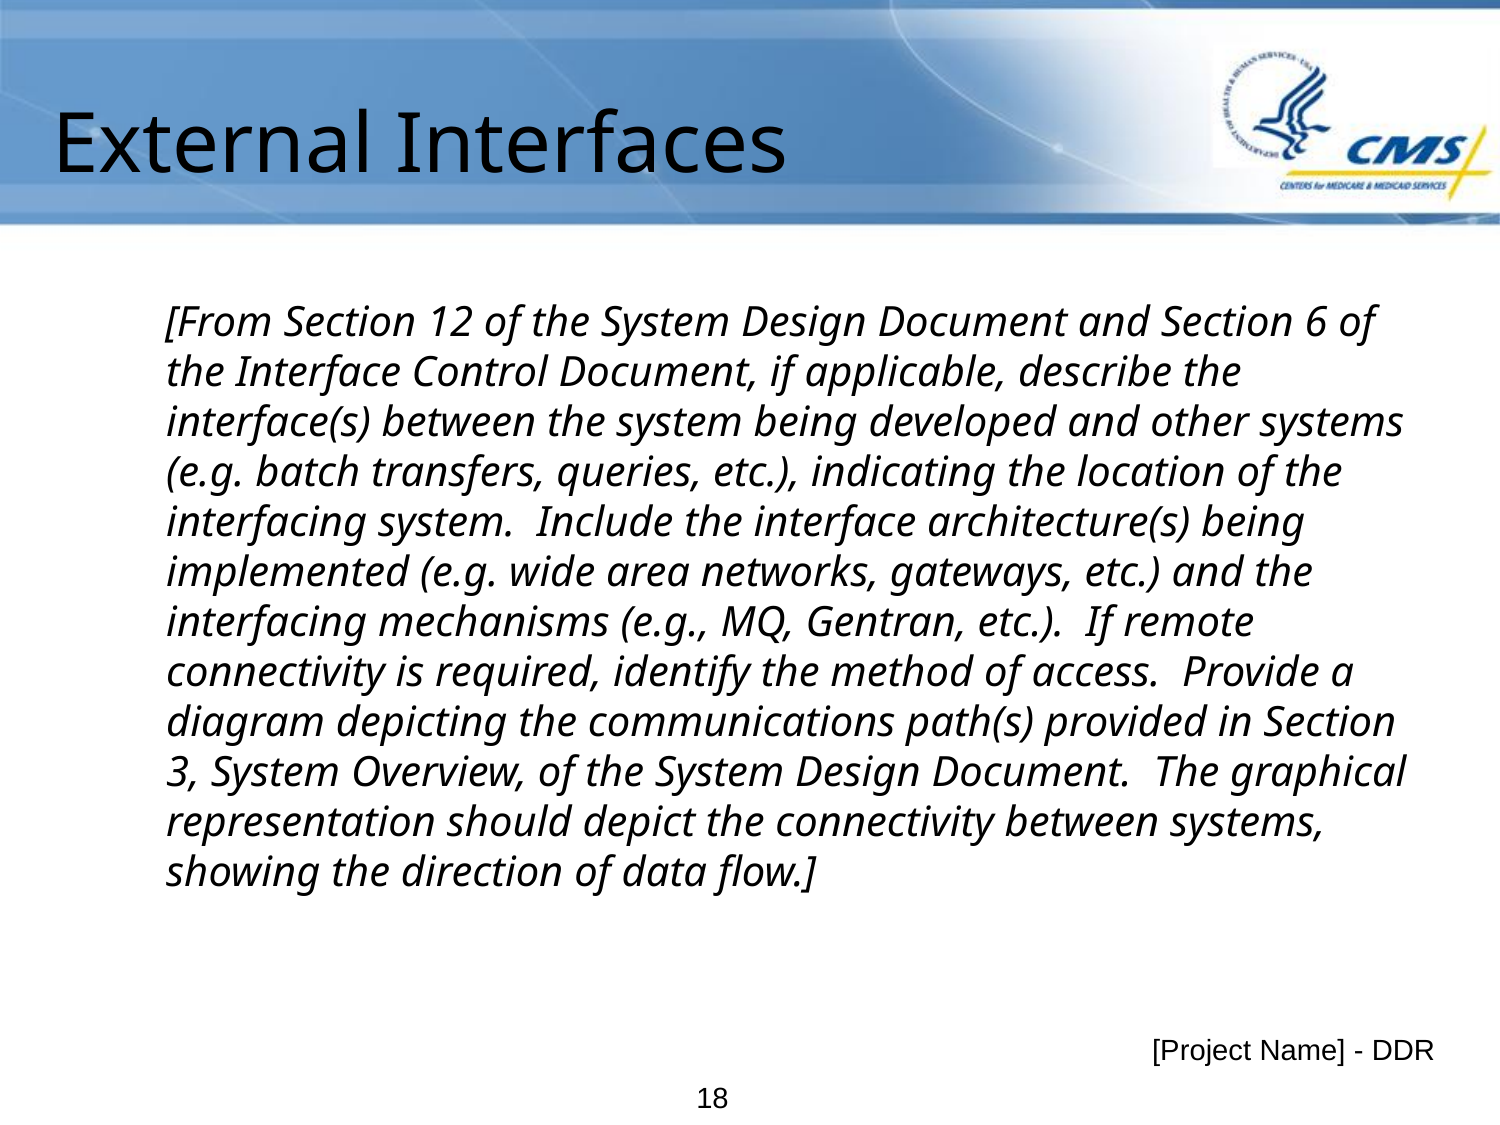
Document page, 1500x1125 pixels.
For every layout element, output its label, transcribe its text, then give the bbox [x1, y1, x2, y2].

list [From Section 12 of the System Design Document and Section 6 of the Interface Control Document, if applicable, describe the interface(s) between the system being developed and other systems (e.g. batch transfers, queries, etc.), indicating the location of the interfacing system. Include the interface architecture(s) being implemented (e.g. wide area networks, gateways, etc.) and the interfacing mechanisms (e.g., MQ, Gentran, etc.). If remote connectivity is required, identify the method of access. Provide a diagram depicting the communications path(s) provided in Section 3, System Overview, of the System Design Document. The graphical representation should depict the connectivity between systems, showing the direction of data flow.] [74, 287, 1426, 1026]
footer [Project Name] - DDR [974, 1023, 1451, 1103]
picture [0, 0, 1500, 1125]
slide_number 17 [537, 1071, 888, 1125]
title External Interfaces [37, 44, 1388, 233]
